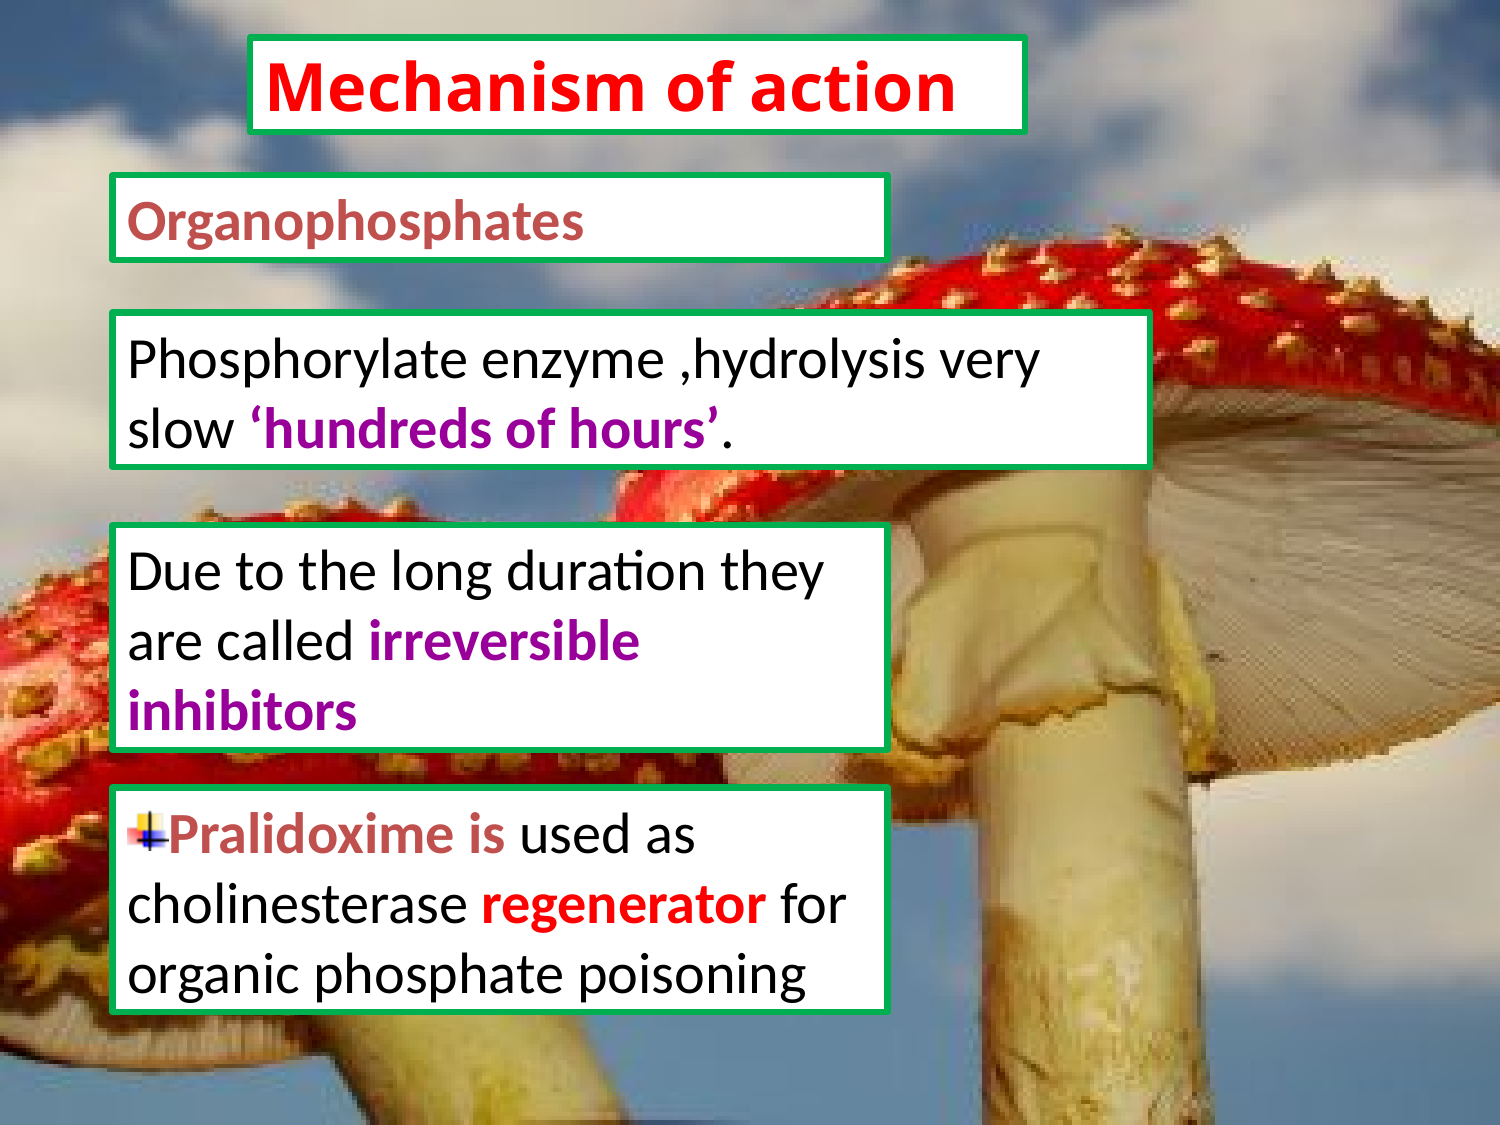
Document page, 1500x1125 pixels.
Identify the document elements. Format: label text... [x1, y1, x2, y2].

text_box Due to the long duration they are called irreversible inhibitors [112, 525, 888, 750]
picture [0, 0, 1500, 1125]
text_box Pralidoxime is used as cholinesterase regenerator for organic phosphate poisoning [112, 787, 888, 1013]
text_box Phosphorylate enzyme ,hydrolysis very slow ‘hundreds of hours’. [112, 312, 1150, 468]
text_box Mechanism of action [249, 37, 1025, 133]
text_box Organophosphates [112, 174, 888, 260]
